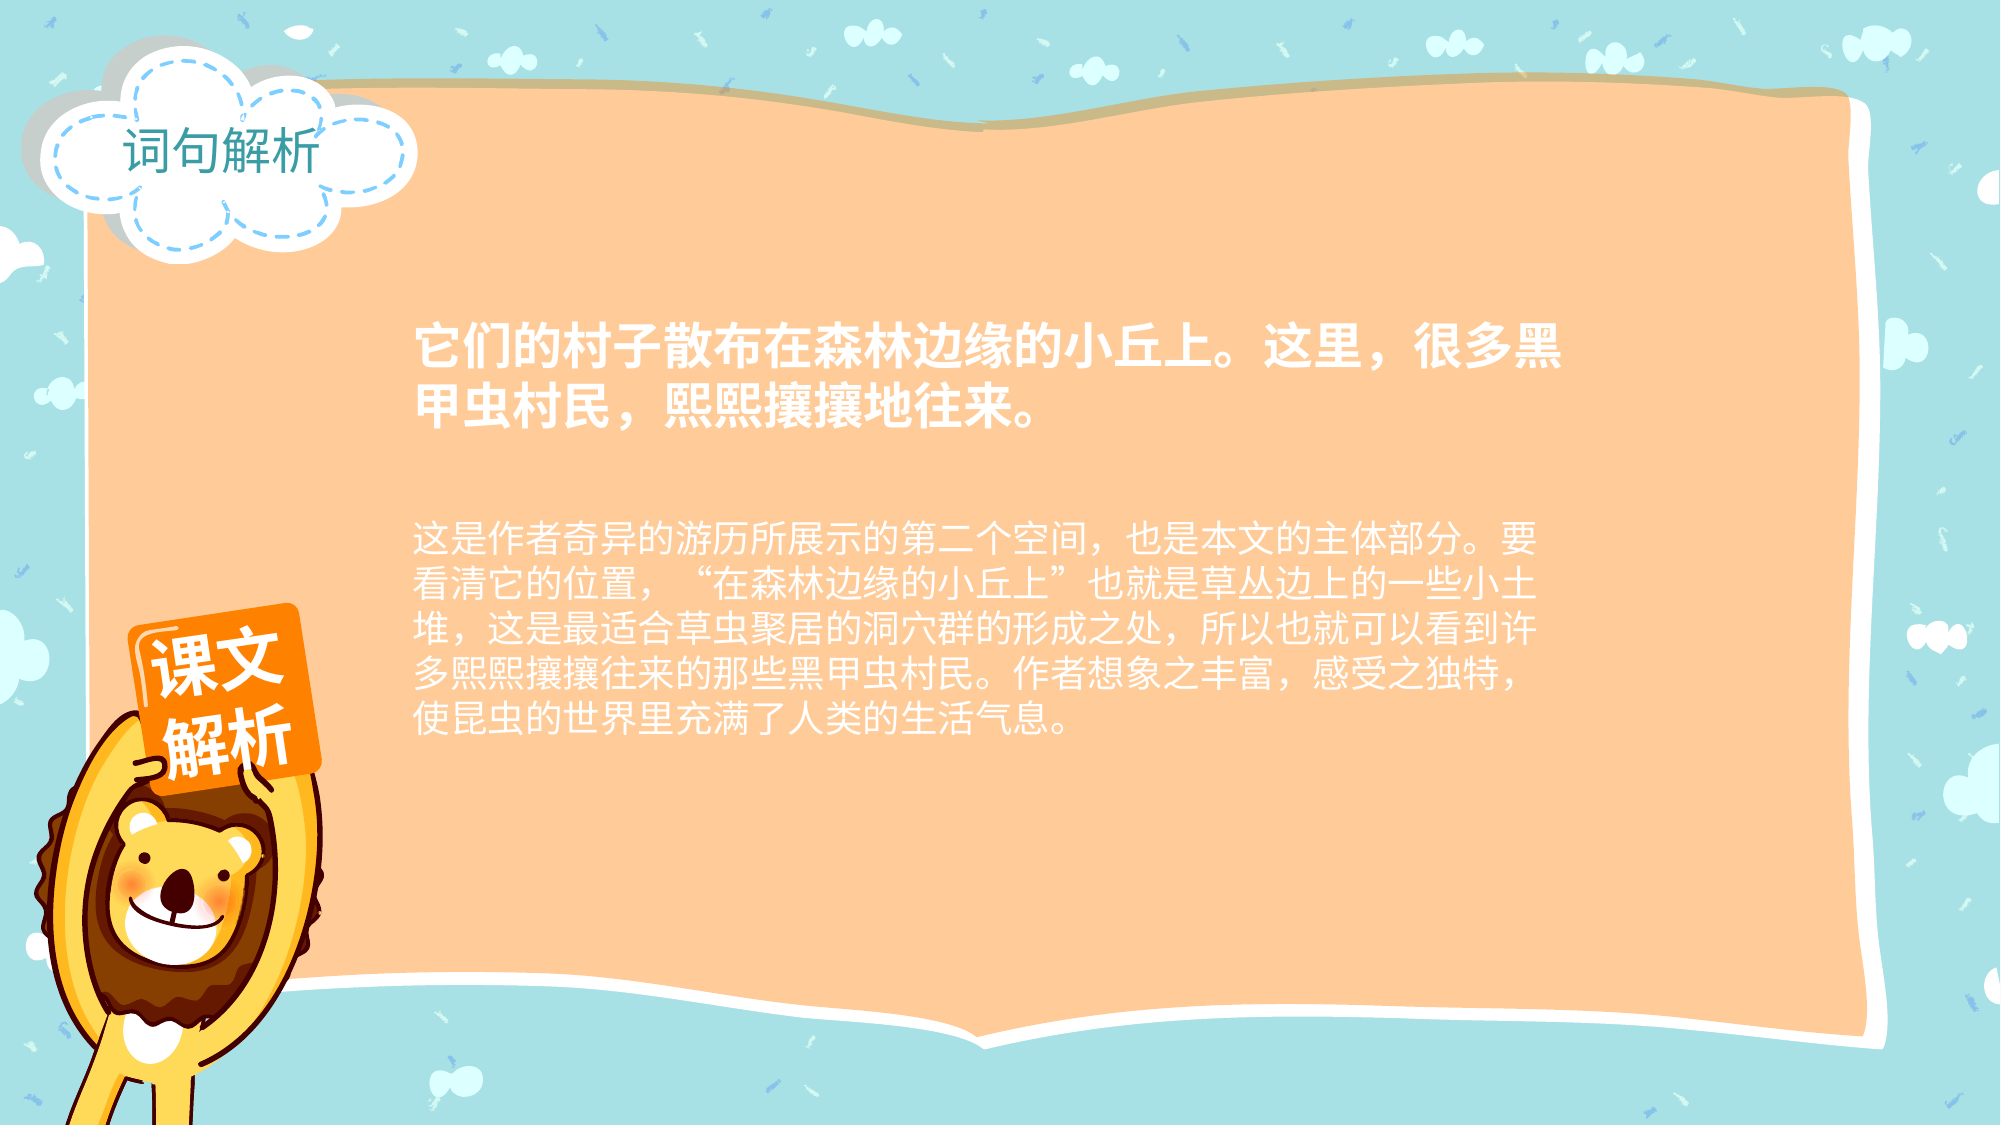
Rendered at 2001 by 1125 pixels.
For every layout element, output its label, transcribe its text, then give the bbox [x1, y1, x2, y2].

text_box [21, 35, 463, 264]
text_box 这是作者奇异的游历所展示的第二个空间，也是本文的主体部分。要看清它的位置，“在森林边缘的小丘上”也就是草丛边上的一些小土堆，这是最适合草虫聚居的洞穴群的形成之处，所以也就可以看到许多熙熙攘攘往来的那些黑甲虫村民。作者想象之丰富，感受之独特，使昆虫的世界里充满了人类的生活气息。 [398, 507, 1579, 748]
text_box 它们的村子散布在森林边缘的小丘上。这里，很多黑甲虫村民，熙熙攘攘地往来。 [398, 307, 1612, 442]
